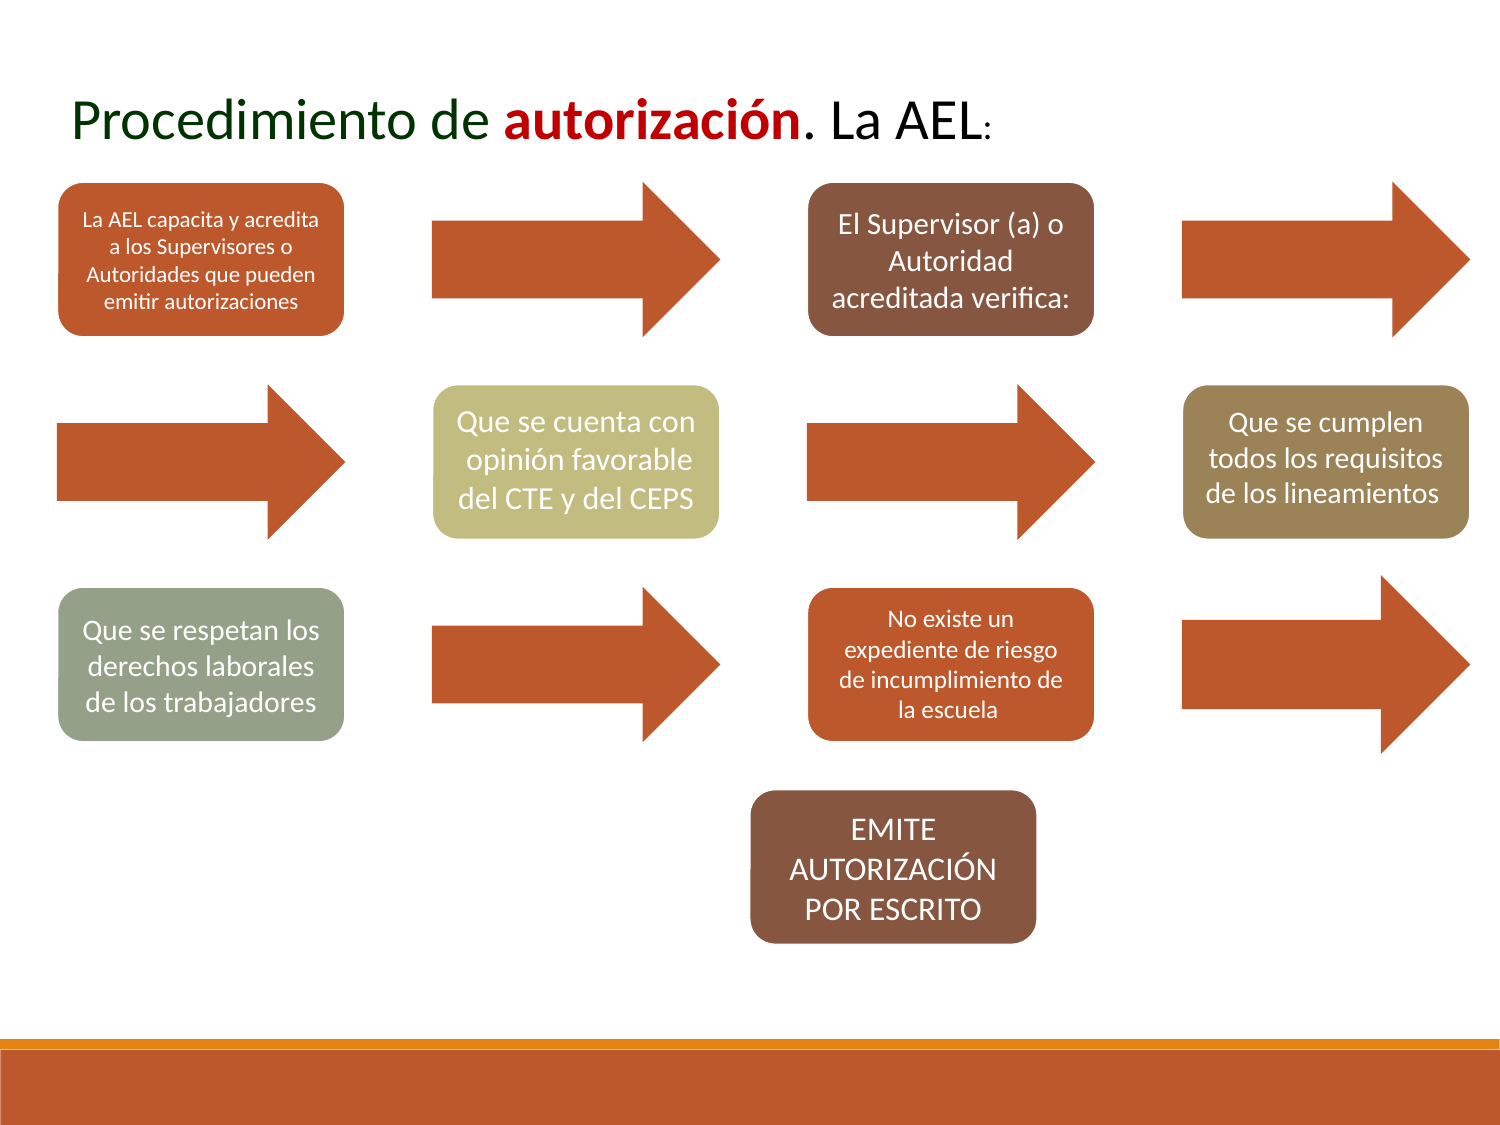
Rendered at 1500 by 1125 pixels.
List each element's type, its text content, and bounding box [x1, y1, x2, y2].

text_box Procedimiento de autorización. La AEL: [56, 73, 1441, 181]
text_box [56, 181, 1471, 1040]
